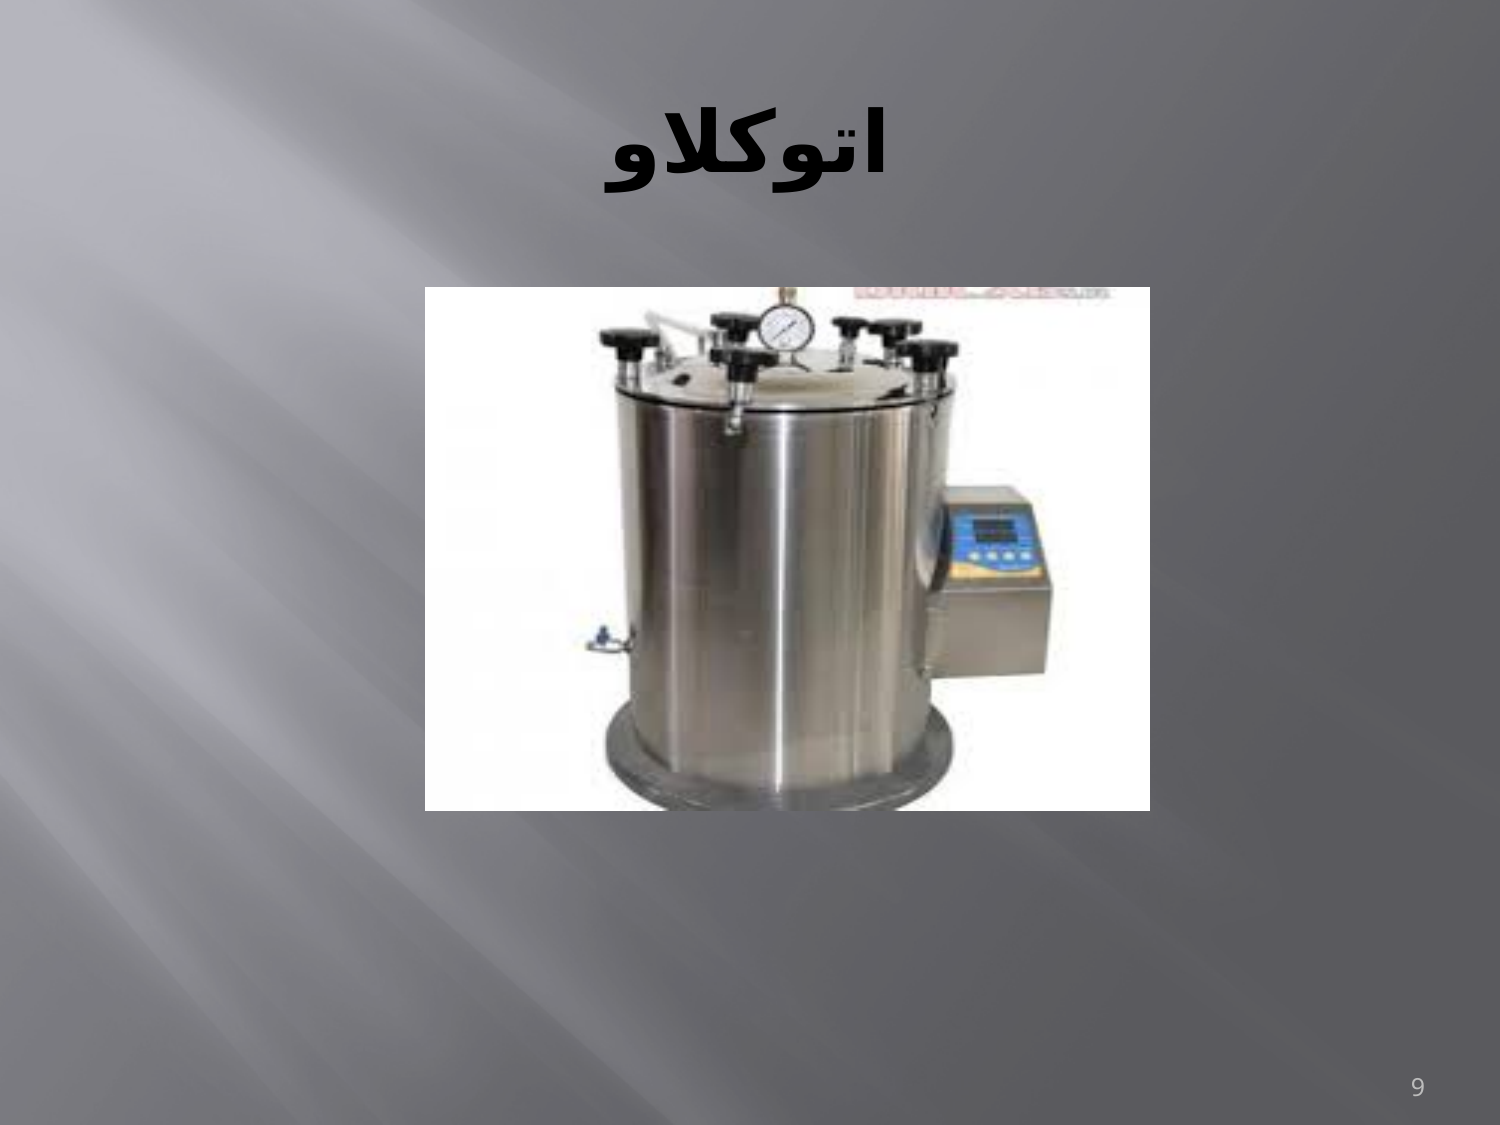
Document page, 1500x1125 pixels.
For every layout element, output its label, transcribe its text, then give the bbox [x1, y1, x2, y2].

title اتوکلاو [75, 45, 1425, 233]
slide_number 9 [1299, 1052, 1425, 1113]
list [424, 287, 1151, 811]
